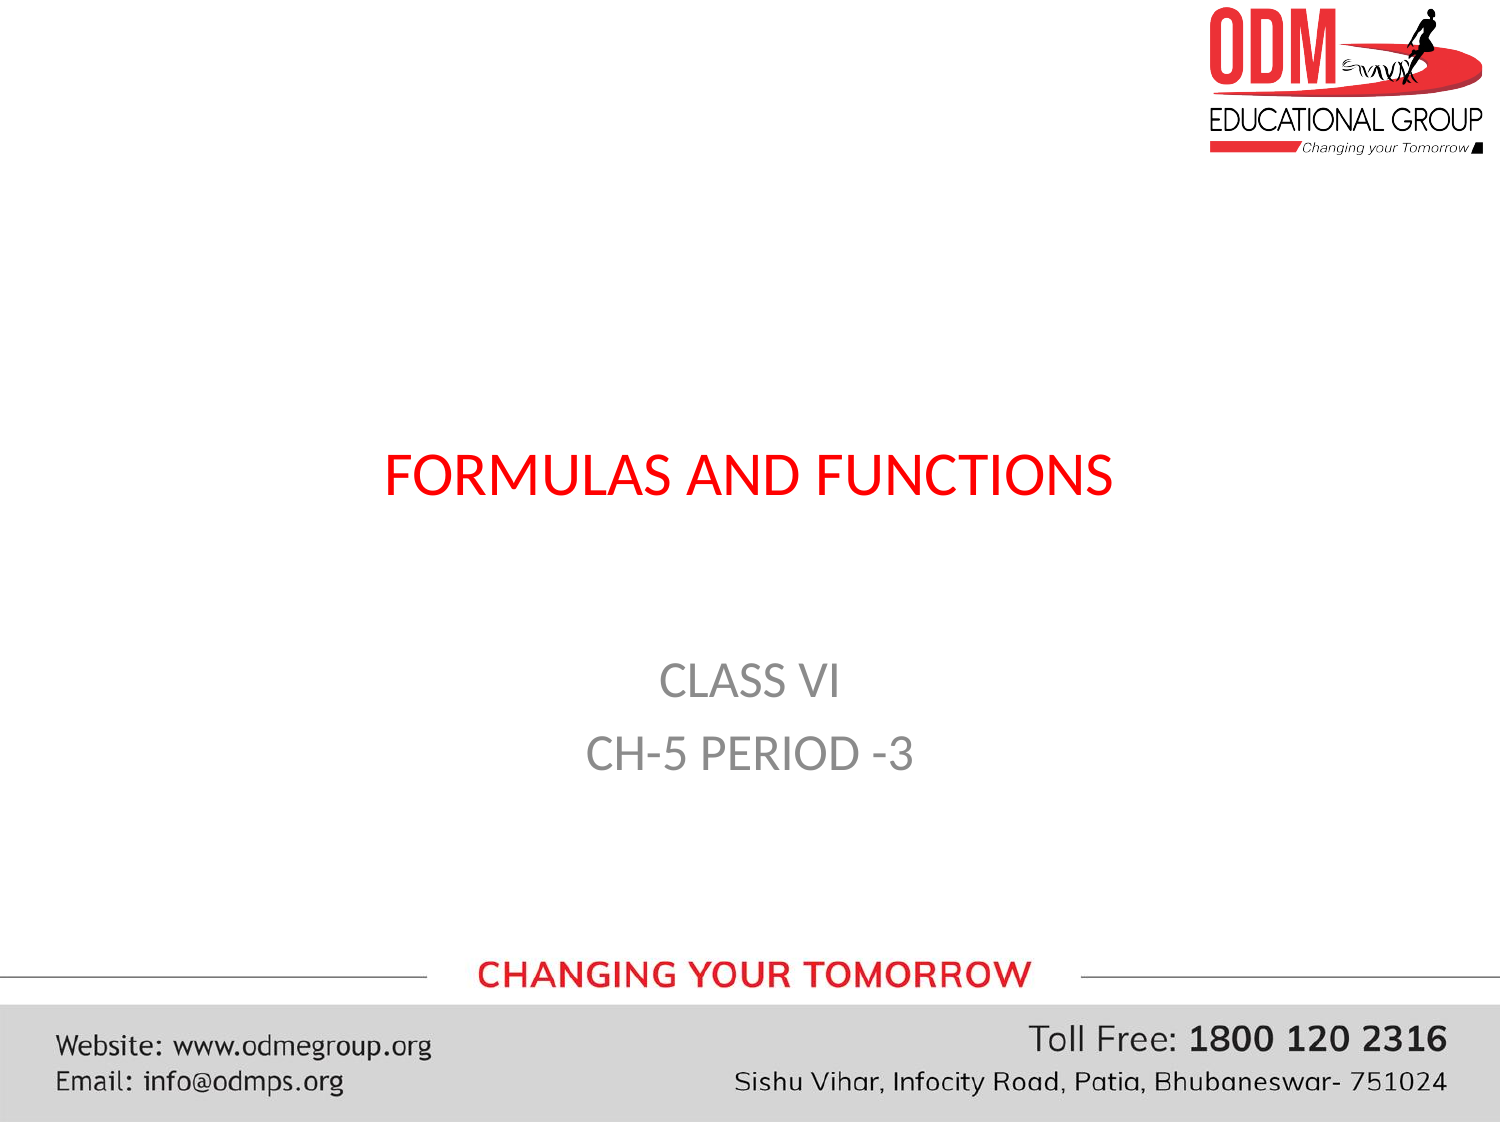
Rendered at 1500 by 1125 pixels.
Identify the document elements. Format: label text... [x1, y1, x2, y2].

subtitle CLASS VI CH-5 PERIOD -3 [225, 637, 1275, 895]
picture [1210, 6, 1483, 156]
title FORMULAS AND FUNCTIONS [112, 349, 1388, 591]
picture [0, 896, 1500, 1122]
